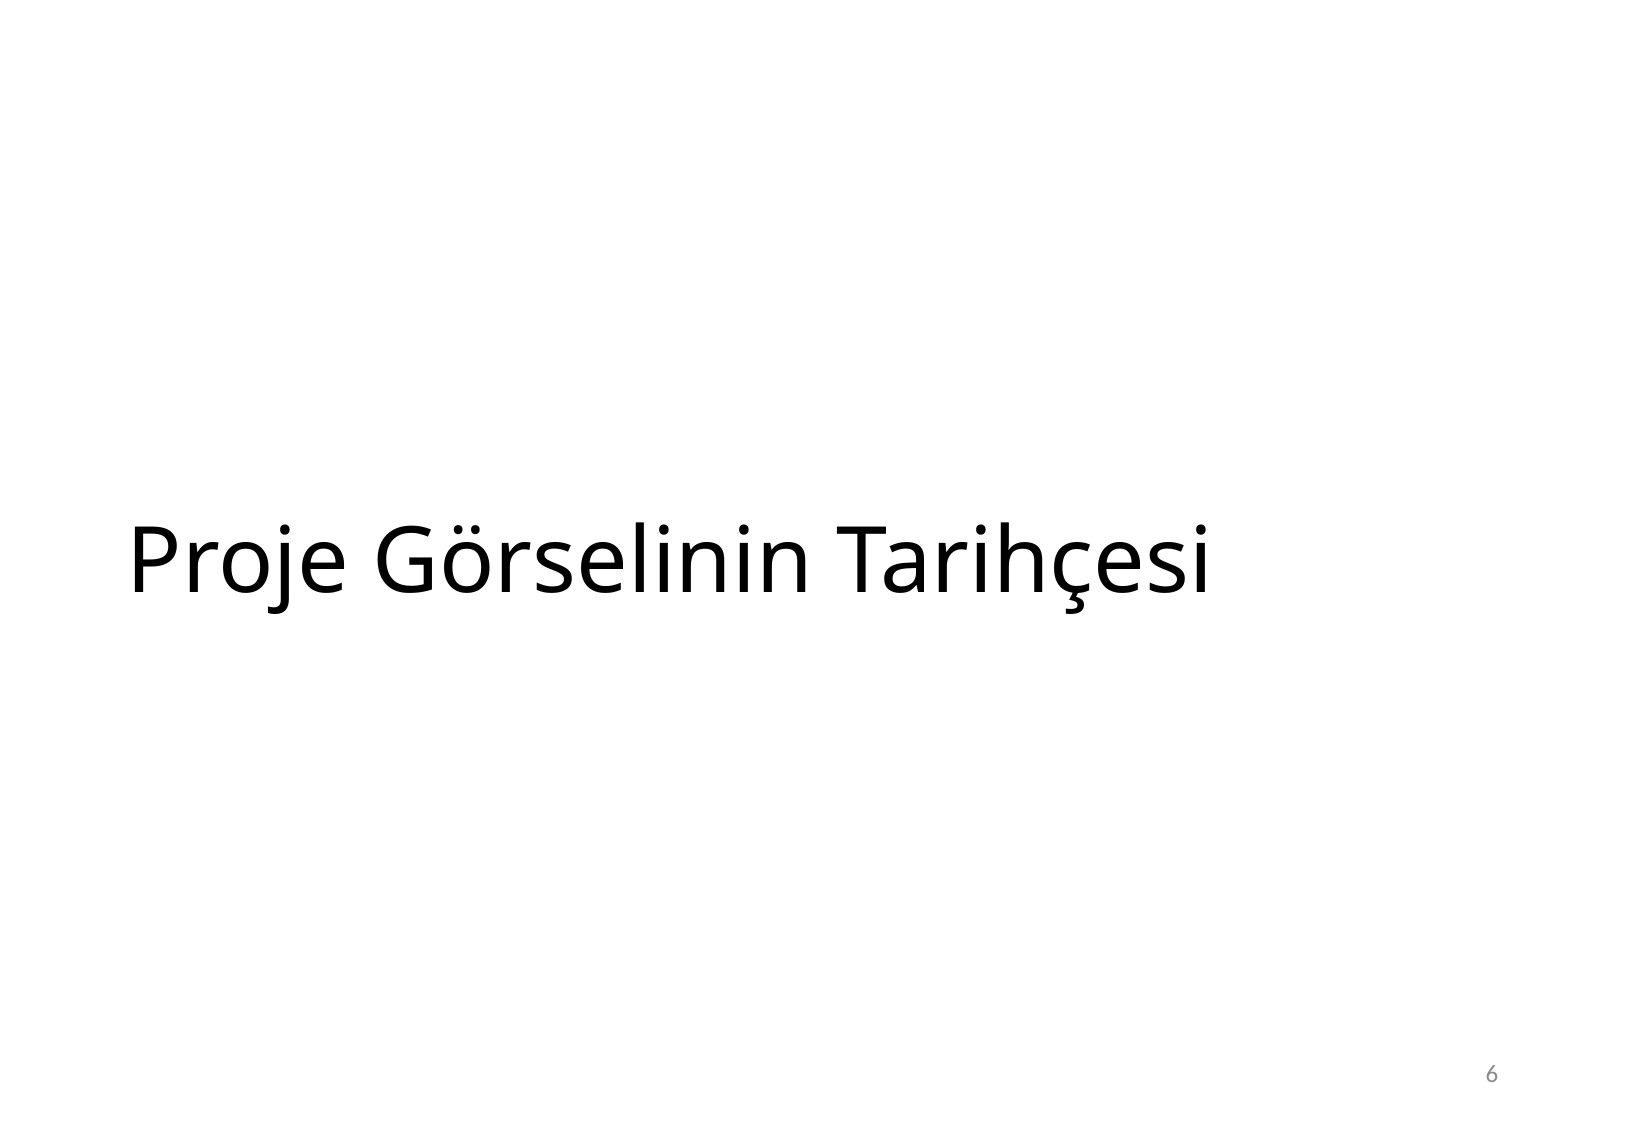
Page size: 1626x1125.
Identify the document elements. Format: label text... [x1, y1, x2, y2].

title Proje Görselinin Tarihçesi [111, 223, 1514, 902]
slide_number 6 [1147, 1042, 1514, 1103]
